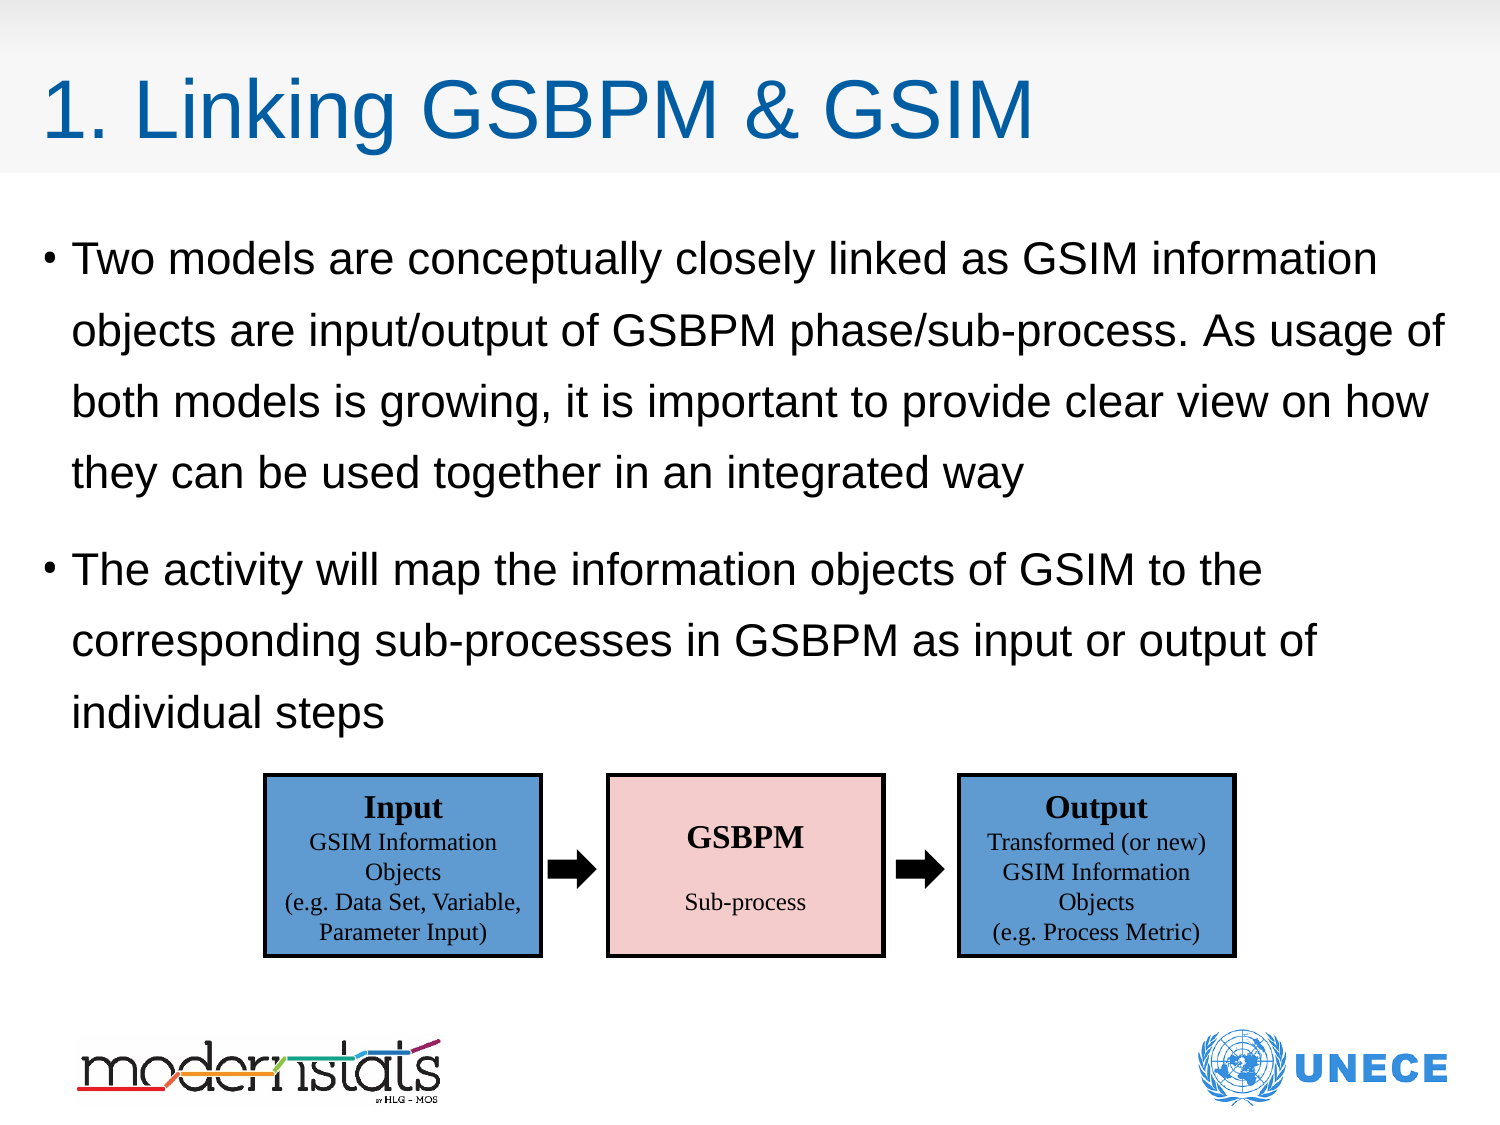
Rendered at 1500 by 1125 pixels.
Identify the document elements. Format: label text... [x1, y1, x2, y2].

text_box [265, 774, 1235, 957]
picture [76, 1034, 441, 1106]
picture [1198, 1030, 1447, 1106]
title 1. Linking GSBPM & GSIM [41, 33, 1459, 157]
list Two models are conceptually closely linked as GSIM information objects are input/output of GSBPM phase/sub-process. As usage of both models is growing, it is important to provide clear view on how they can be used together in an integrated way The activity will map the information objects of GSIM to the corresponding sub-processes in GSBPM as input or output of individual steps [41, 212, 1459, 1030]
